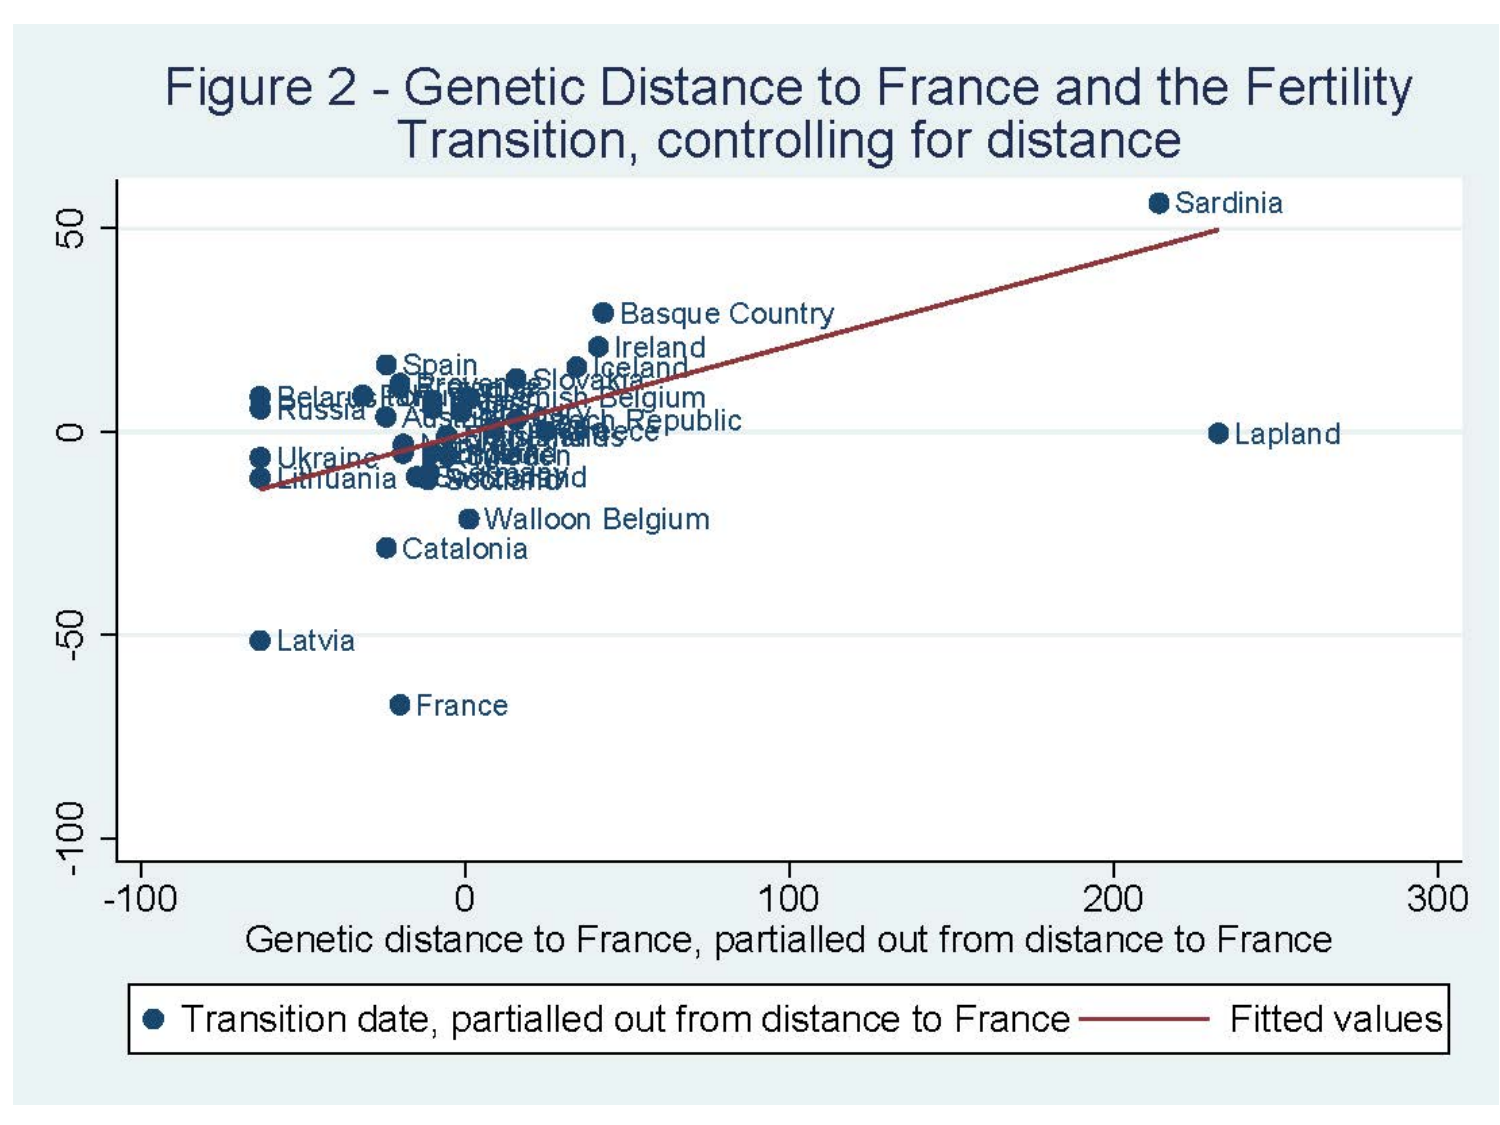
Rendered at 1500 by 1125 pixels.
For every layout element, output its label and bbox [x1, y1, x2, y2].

text_box [13, 24, 1500, 1106]
